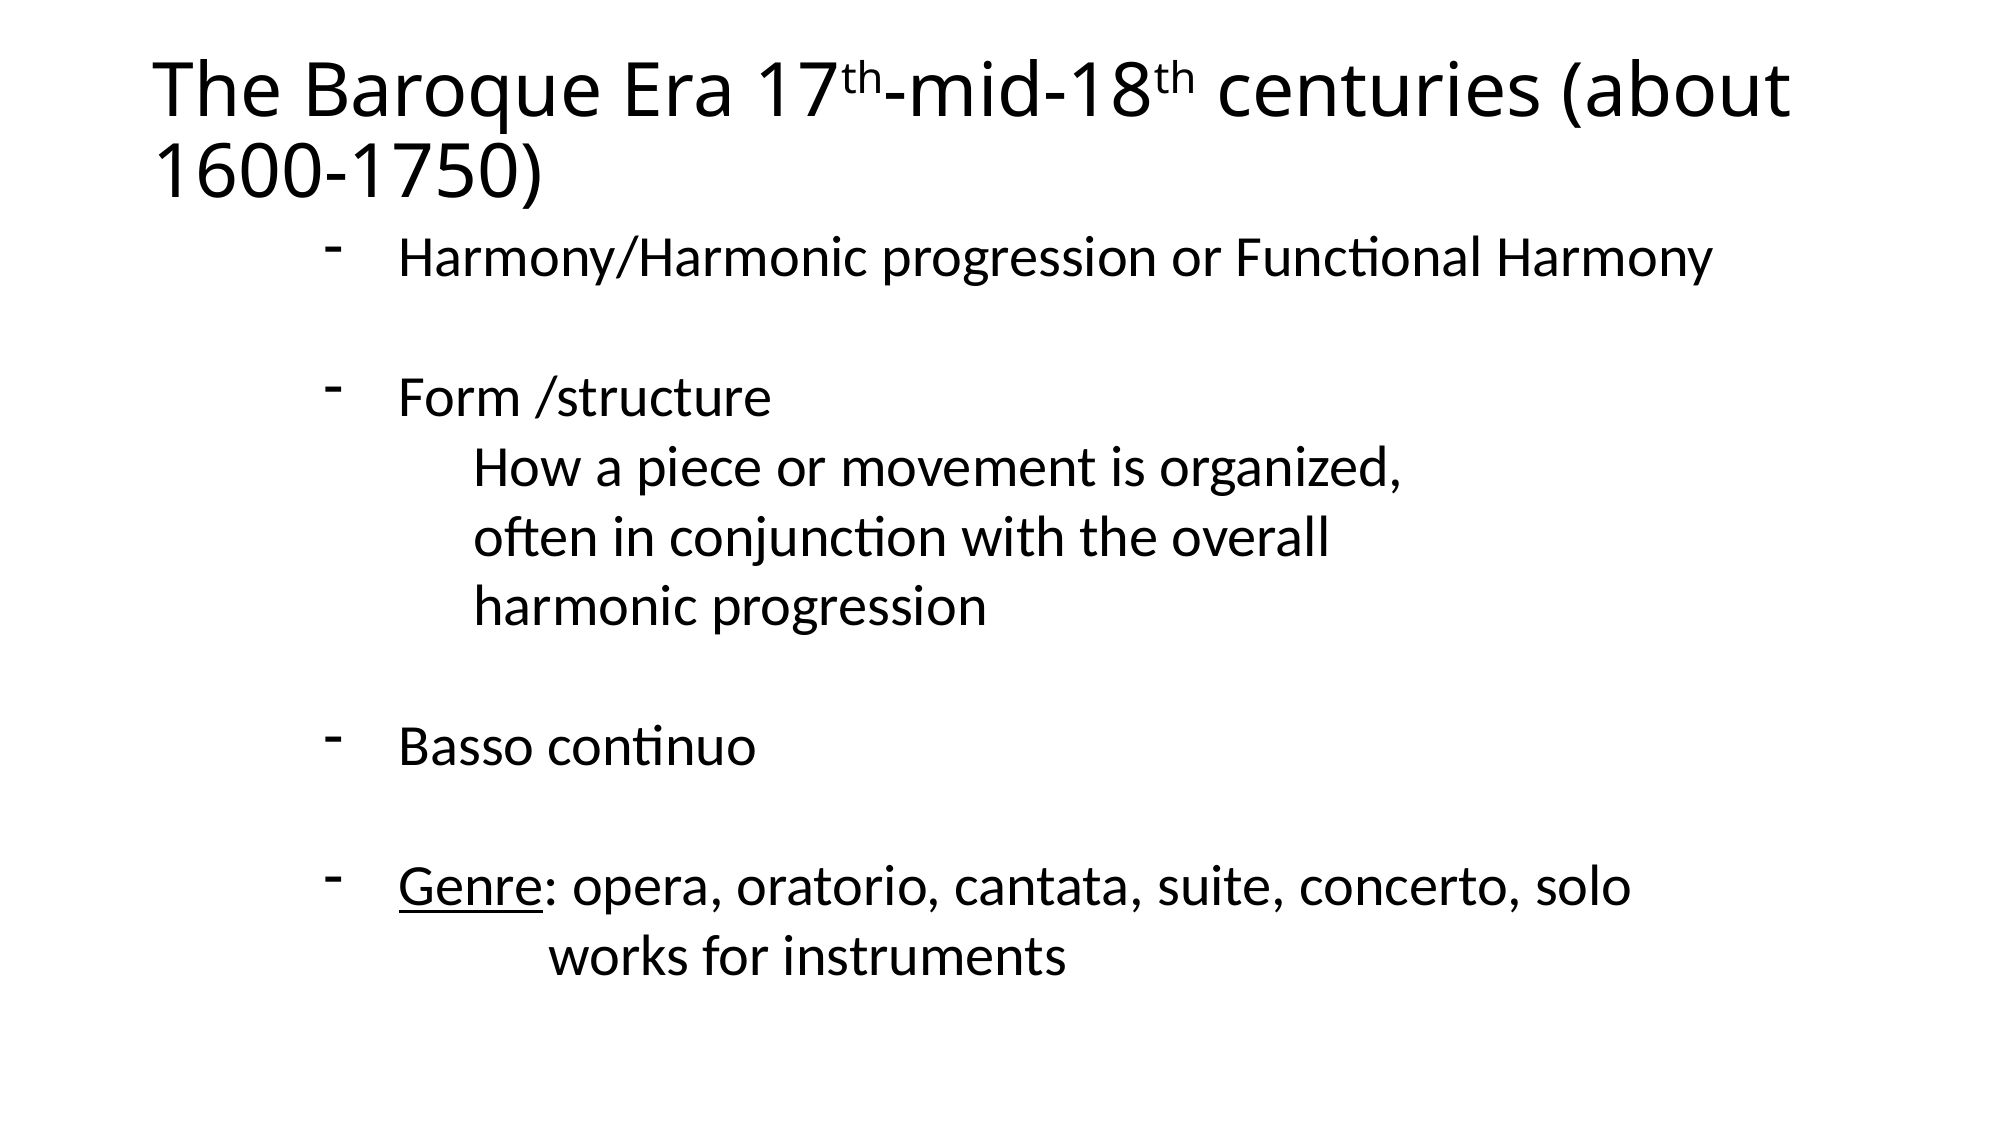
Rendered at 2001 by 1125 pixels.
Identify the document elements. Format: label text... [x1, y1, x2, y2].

title The Baroque Era 17th-mid-18th centuries (about 1600-1750) [137, 23, 1971, 242]
text_box Harmony/Harmonic progression or Functional Harmony Form /structure How a piece or movement is organized, often in conjunction with the overall harmonic progression Basso continuo Genre: opera, oratorio, cantata, suite, concerto, solo works for instruments [308, 210, 1743, 1125]
